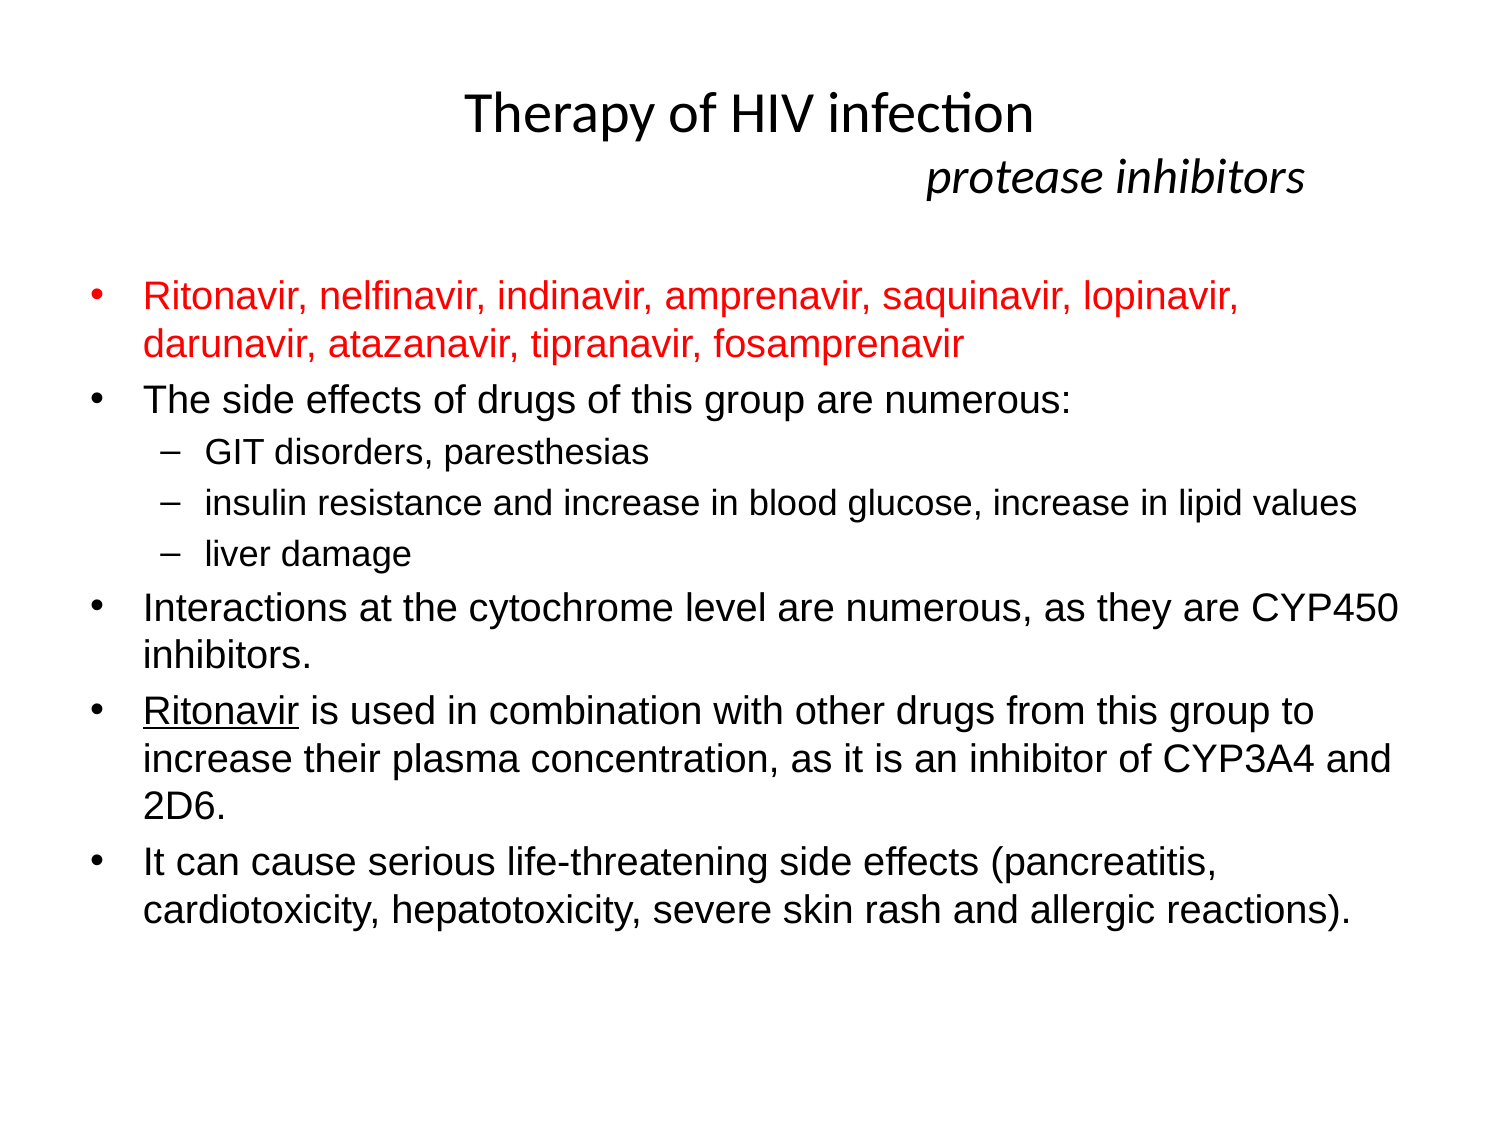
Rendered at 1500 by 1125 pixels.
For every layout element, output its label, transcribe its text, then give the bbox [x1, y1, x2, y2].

list Ritonavir, nelfinavir, indinavir, amprenavir, saquinavir, lopinavir, darunavir, atazanavir, tipranavir, fosamprenavir The side effects of drugs of this group are numerous: GIT disorders, paresthesias insulin resistance and increase in blood glucose, increase in lipid values liver damage Interactions at the cytochrome level are numerous, as they are CYP450 inhibitors. Ritonavir is used in combination with other drugs from this group to increase their plasma concentration, as it is an inhibitor of CYP3A4 and 2D6. It can cause serious life-threatening side effects (pancreatitis, cardiotoxicity, hepatotoxicity, severe skin rash and allergic reactions). [75, 262, 1425, 1005]
title Therapy of HIV infection protease inhibitors [75, 45, 1425, 233]
